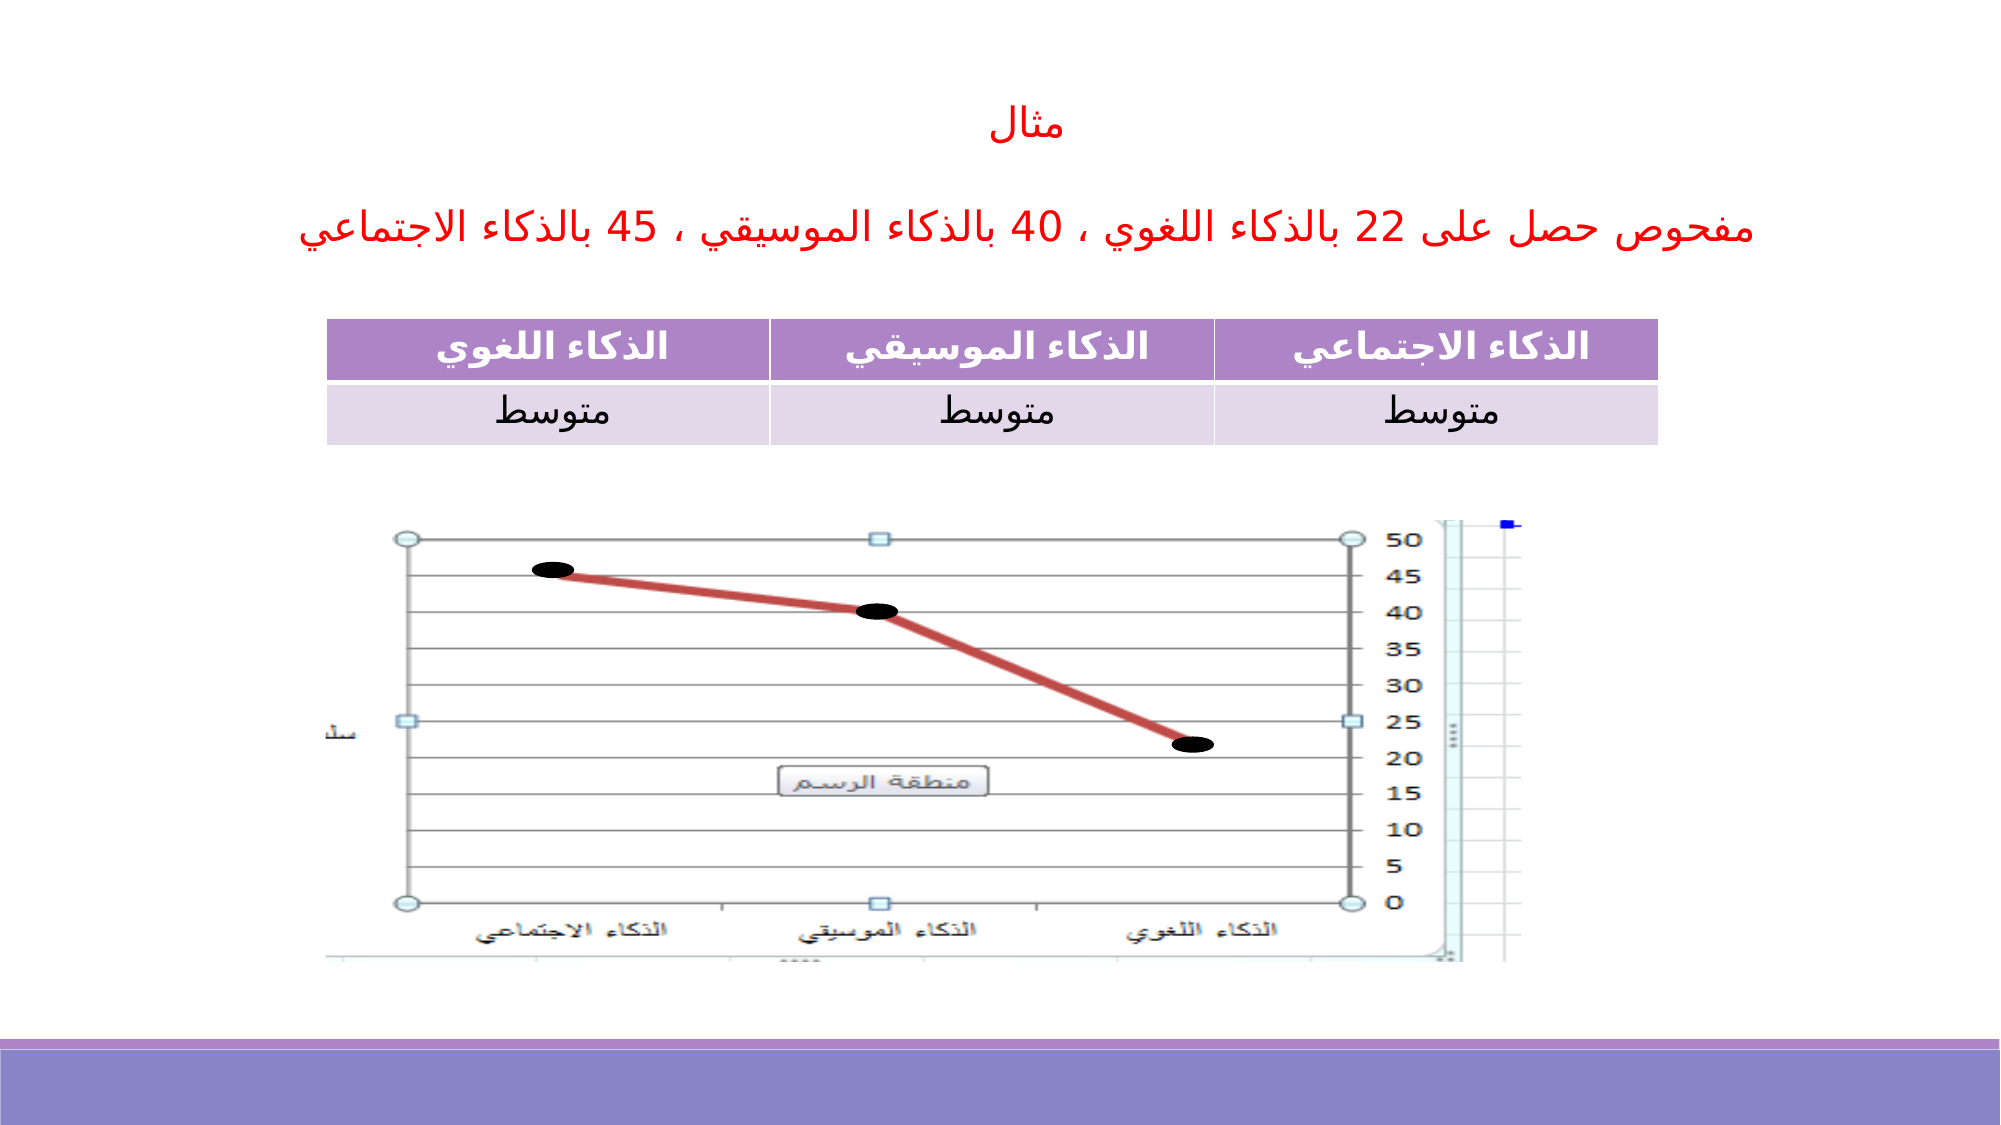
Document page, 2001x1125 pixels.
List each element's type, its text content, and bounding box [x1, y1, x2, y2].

table_header الذكاء الاجتماعي [1215, 319, 1658, 380]
table_cell متوسط [771, 385, 1214, 445]
list مثال مفحوص حصل على 22 بالذكاء اللغوي ، 40 بالذكاء الموسيقي ، 45 بالذكاء الاجتماعي [279, 63, 1762, 696]
table_cell متوسط [327, 385, 769, 445]
picture [325, 519, 1522, 962]
table_header الذكاء الموسيقي [771, 319, 1214, 380]
table_header الذكاء اللغوي [327, 319, 769, 380]
table_cell متوسط [1215, 385, 1658, 445]
